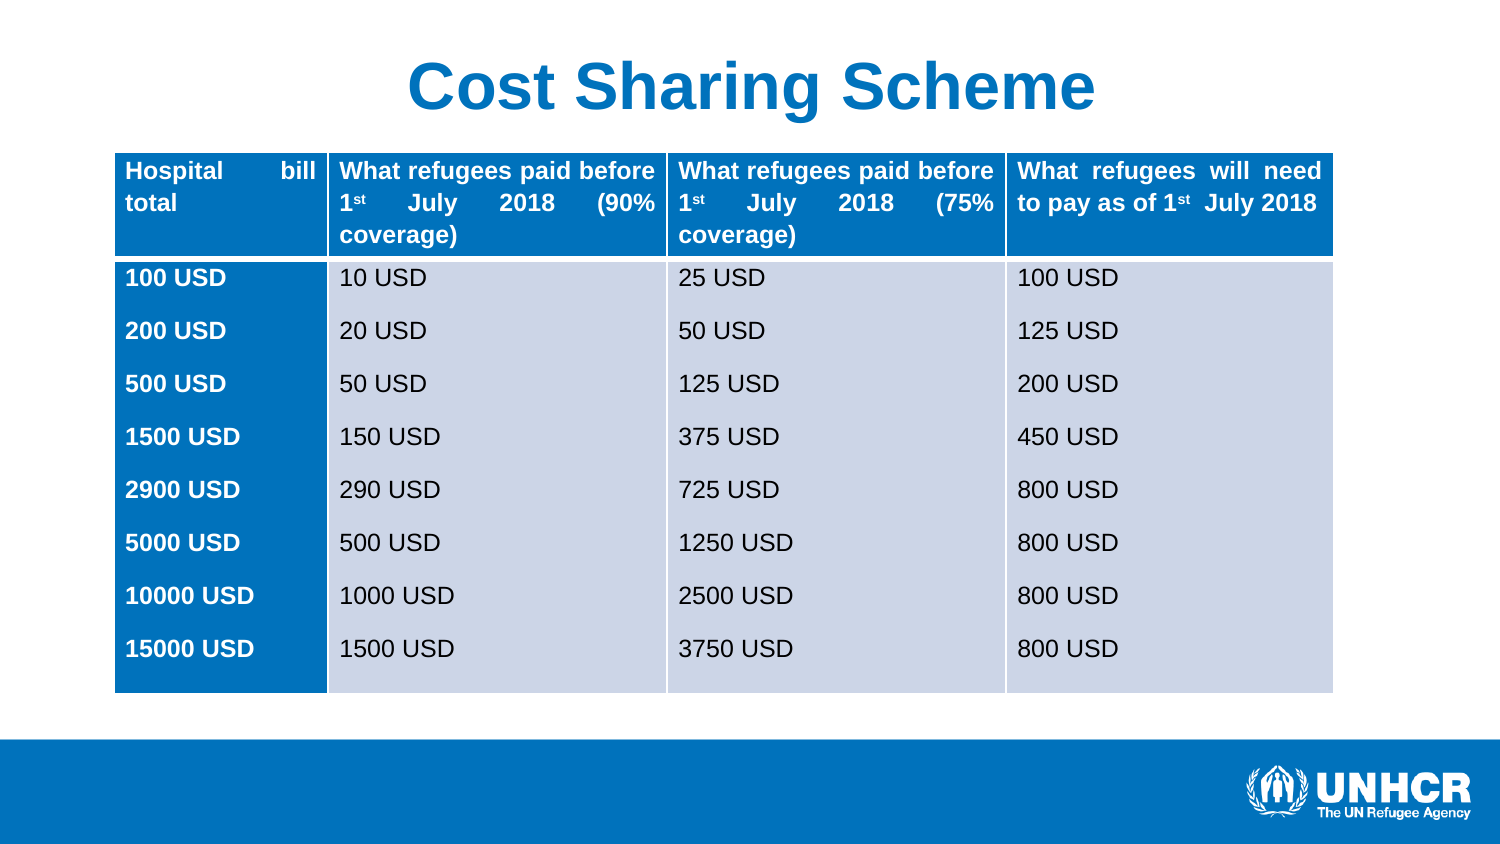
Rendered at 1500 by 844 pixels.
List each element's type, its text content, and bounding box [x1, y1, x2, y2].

table_header What refugees will need to pay as of 1st July 2018 [1007, 153, 1333, 256]
table_cell 100 USD 125 USD 200 USD 450 USD 800 USD 800 USD 800 USD 800 USD [1007, 262, 1333, 693]
table_header Hospital bill total [115, 153, 327, 256]
table_cell 25 USD 50 USD 125 USD 375 USD 725 USD 1250 USD 2500 USD 3750 USD [668, 262, 1005, 693]
table_cell 10 USD 20 USD 50 USD 150 USD 290 USD 500 USD 1000 USD 1500 USD [329, 262, 666, 693]
table_cell 100 USD 200 USD 500 USD 1500 USD 2900 USD 5000 USD 10000 USD 15000 USD [115, 262, 327, 693]
table_header What refugees paid before 1st July 2018 (75% coverage) [668, 153, 1005, 256]
table_header What refugees paid before 1st July 2018 (90% coverage) [329, 153, 666, 256]
title Cost Sharing Scheme [29, 44, 1476, 124]
picture [0, 739, 1500, 844]
